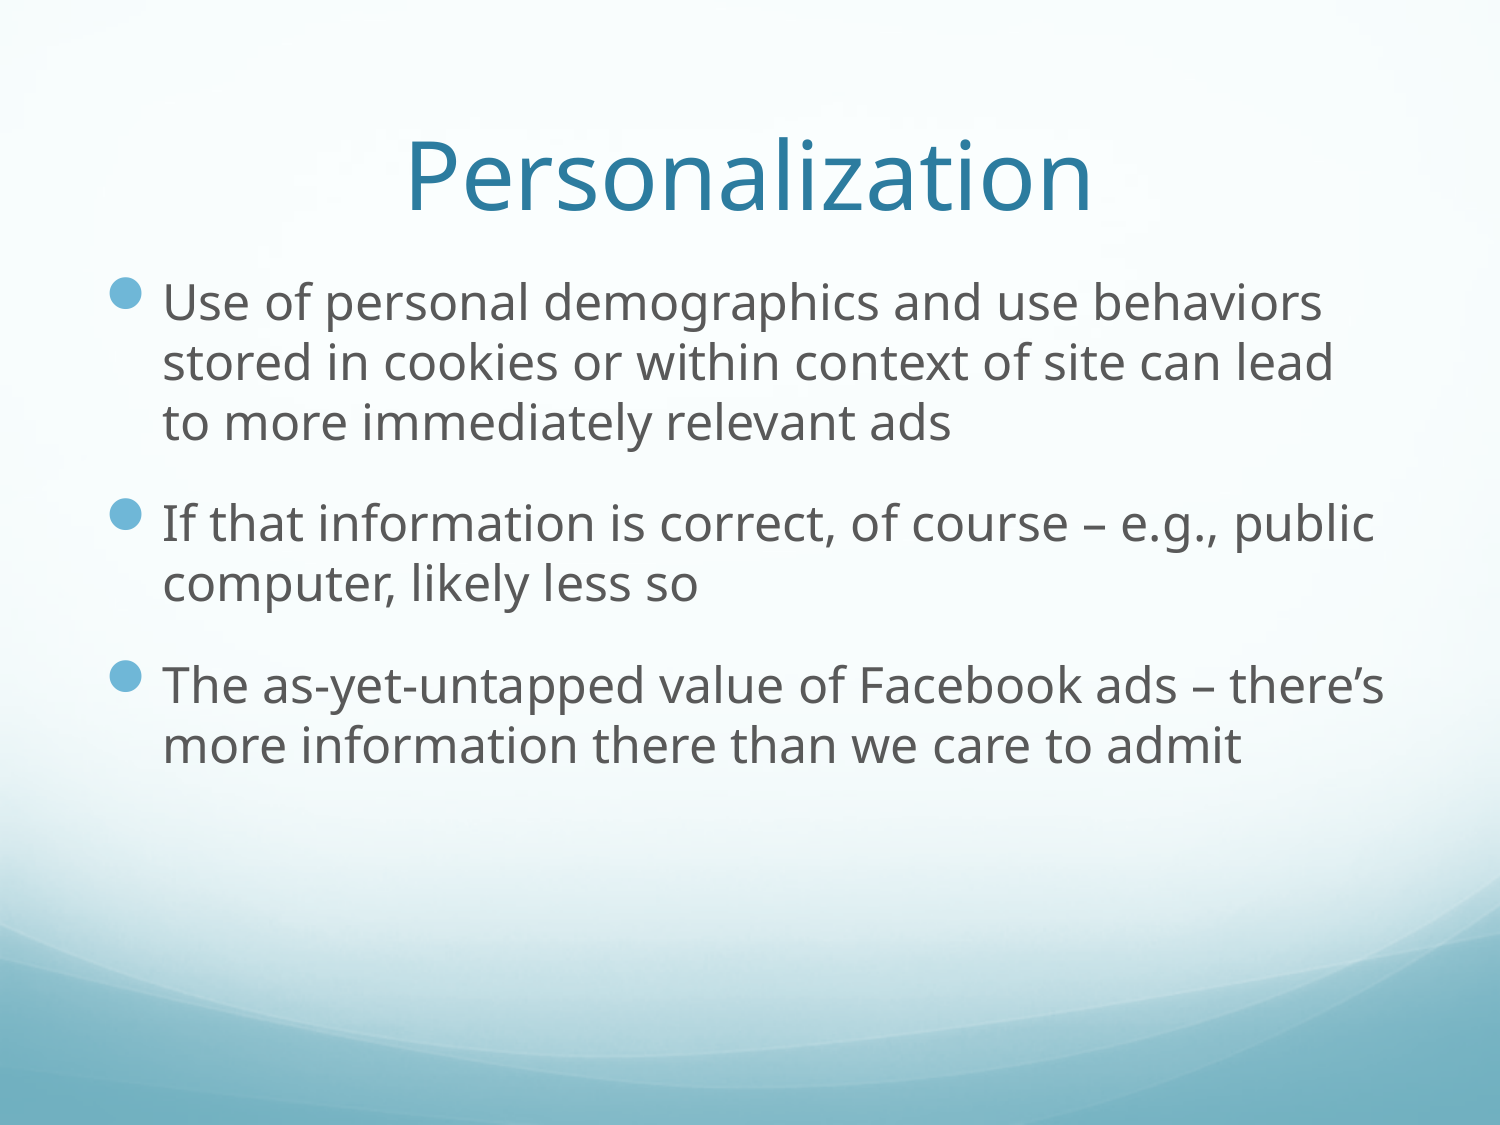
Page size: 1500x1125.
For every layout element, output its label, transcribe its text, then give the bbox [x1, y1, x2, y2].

list Use of personal demographics and use behaviors stored in cookies or within context of site can lead to more immediately relevant ads If that information is correct, of course – e.g., public computer, likely less so The as-yet-untapped value of Facebook ads – there’s more information there than we care to admit [90, 262, 1410, 975]
title Personalization [90, 17, 1410, 237]
